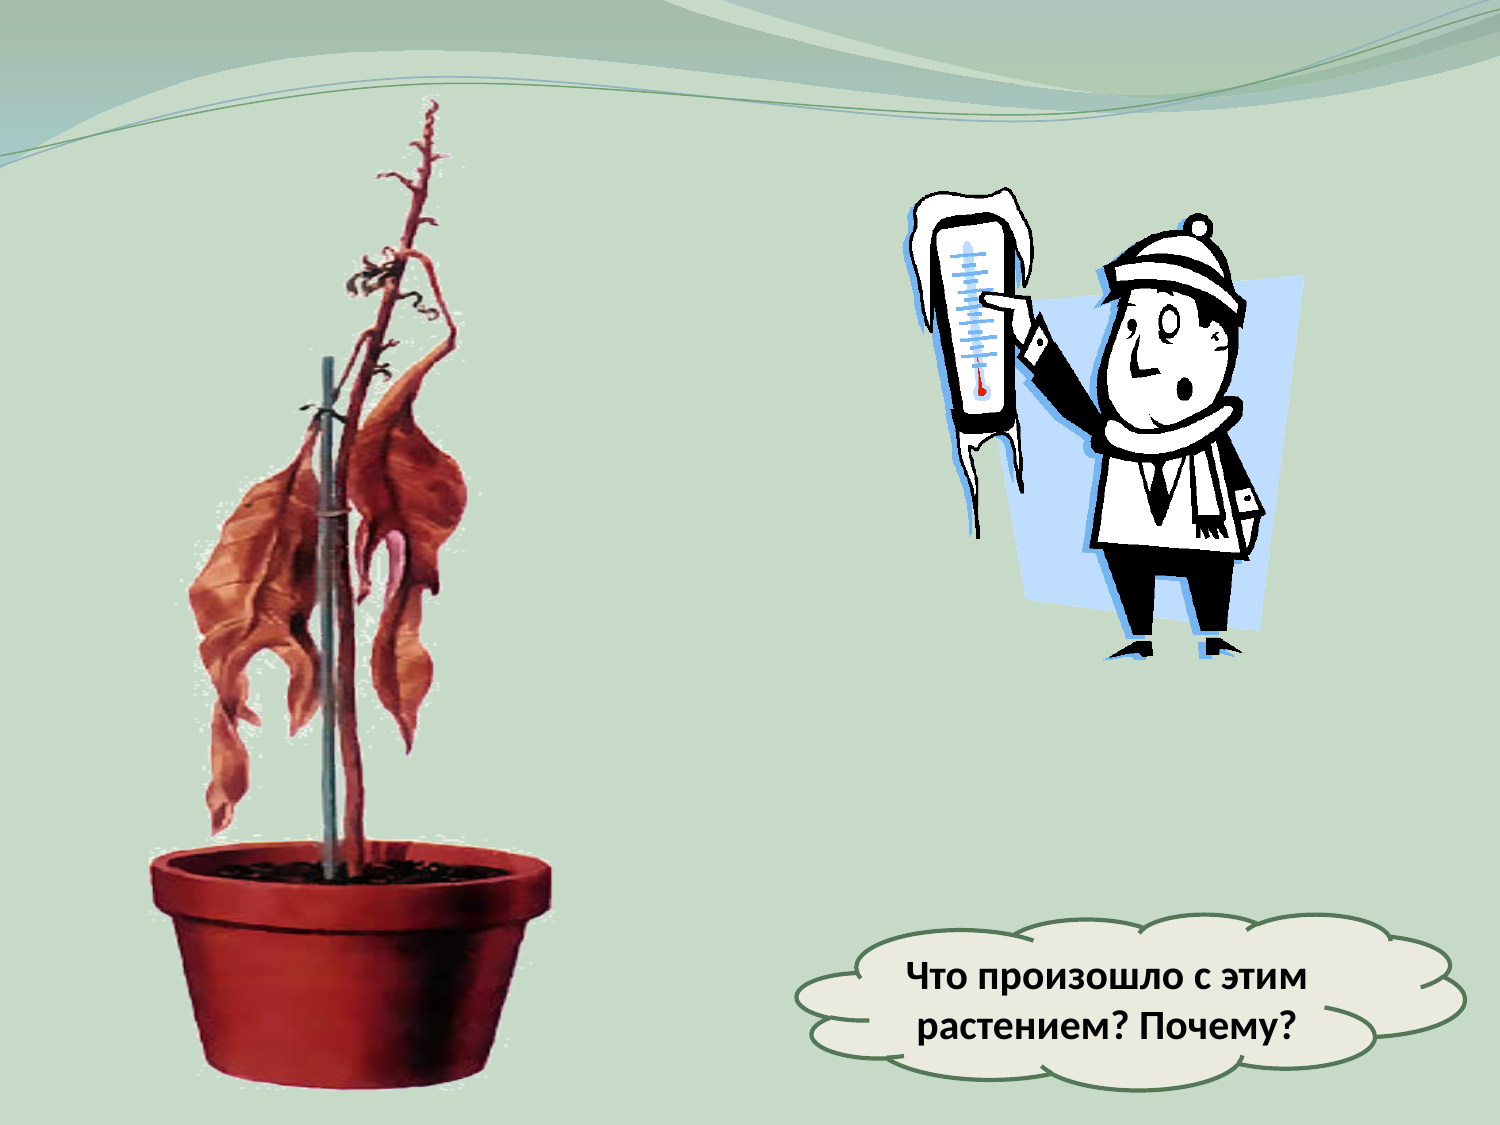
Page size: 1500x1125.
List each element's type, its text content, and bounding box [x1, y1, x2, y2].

picture [902, 187, 1304, 661]
picture [105, 93, 598, 1102]
text_box Что произошло с этим растением? Почему? [794, 912, 1468, 1093]
